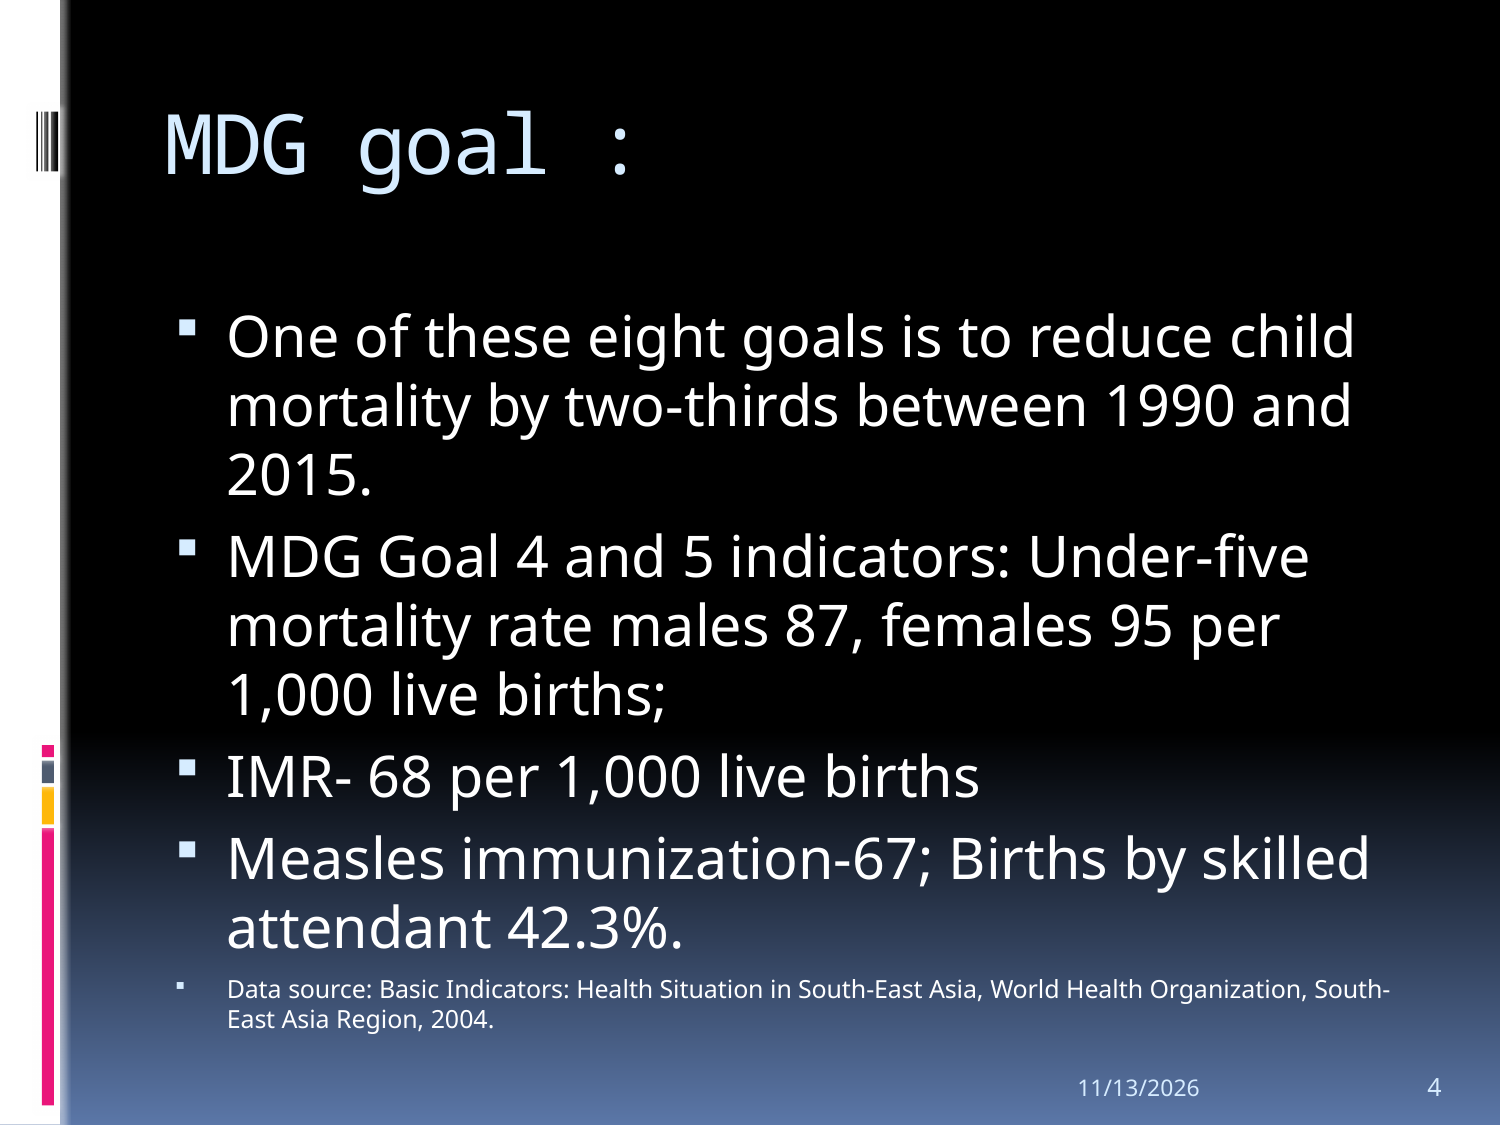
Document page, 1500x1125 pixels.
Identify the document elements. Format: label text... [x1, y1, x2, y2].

slide_number 4 [1412, 1052, 1488, 1113]
list One of these eight goals is to reduce child mortality by two-thirds between 1990 and 2015. MDG Goal 4 and 5 indicators: Under-five mortality rate males 87, females 95 per 1,000 live births; IMR- 68 per 1,000 live births Measles immunization-67; Births by skilled attendant 42.3%. Data source: Basic Indicators: Health Situation in South-East Asia, World Health Organization, South-East Asia Region, 2004. [150, 292, 1425, 1043]
title MDG goal : [150, 83, 1425, 234]
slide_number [1062, 1052, 1412, 1113]
